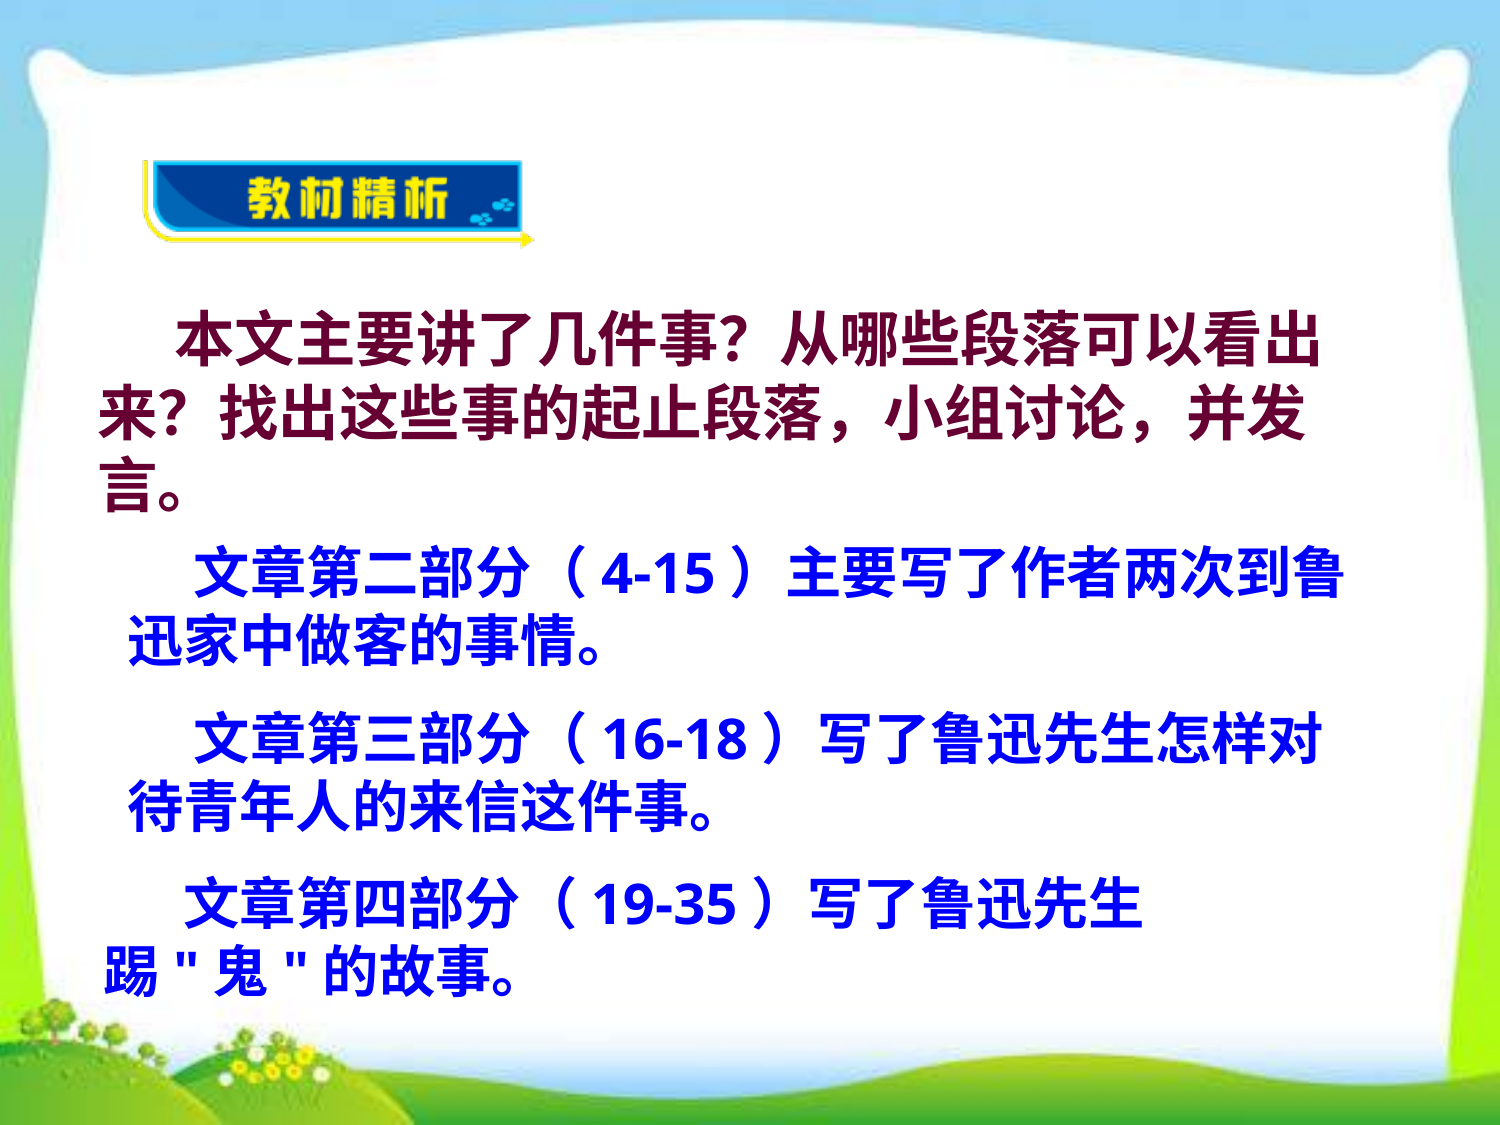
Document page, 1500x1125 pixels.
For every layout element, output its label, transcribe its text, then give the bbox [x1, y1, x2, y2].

text_box 文章第三部分（16-18）写了鲁迅先生怎样对待青年人的来信这件事。 [112, 693, 1377, 846]
text_box 文章第四部分（19-35）写了鲁迅先生踢"鬼"的故事。 [88, 858, 1388, 1011]
text_box 文章第二部分（4-15）主要写了作者两次到鲁迅家中做客的事情。 [112, 528, 1385, 681]
picture [0, 0, 1500, 1125]
text_box 本文主要讲了几件事？从哪些段落可以看出来？找出这些事的起止段落，小组讨论，并发言。 [82, 287, 1376, 527]
